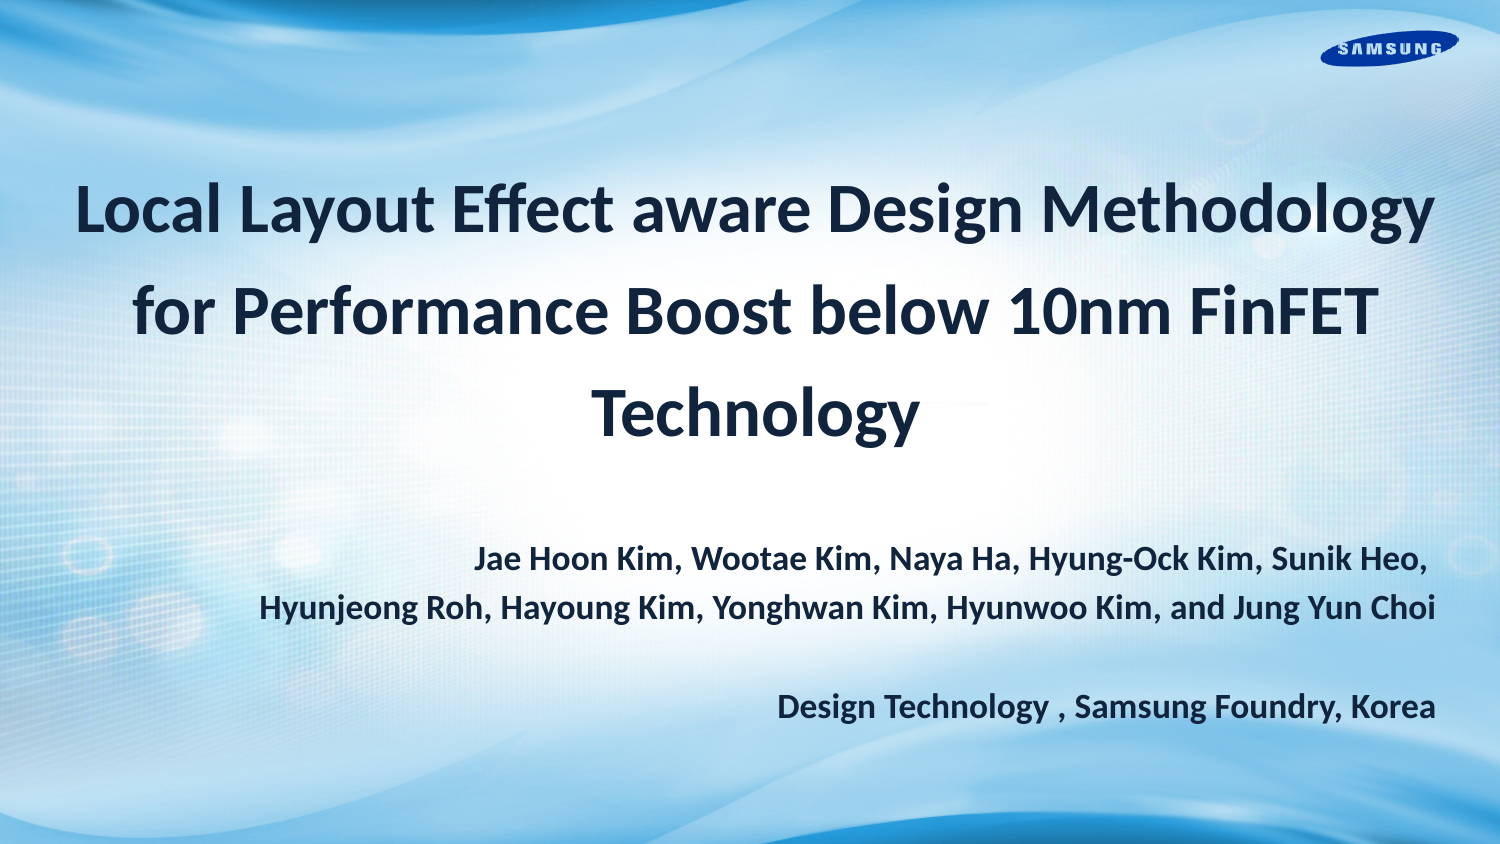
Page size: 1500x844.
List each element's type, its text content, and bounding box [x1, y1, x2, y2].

text_box Local Layout Effect aware Design Methodology for Performance Boost below 10nm FinFET Technology [42, 138, 1471, 457]
picture [0, 0, 1500, 844]
subtitle Jae Hoon Kim, Wootae Kim, Naya Ha, Hyung-Ock Kim, Sunik Heo, Hyunjeong Roh, Hayoung Kim, Yonghwan Kim, Hyunwoo Kim, and Jung Yun Choi Design Technology , Samsung Foundry, Korea [128, 528, 1450, 573]
